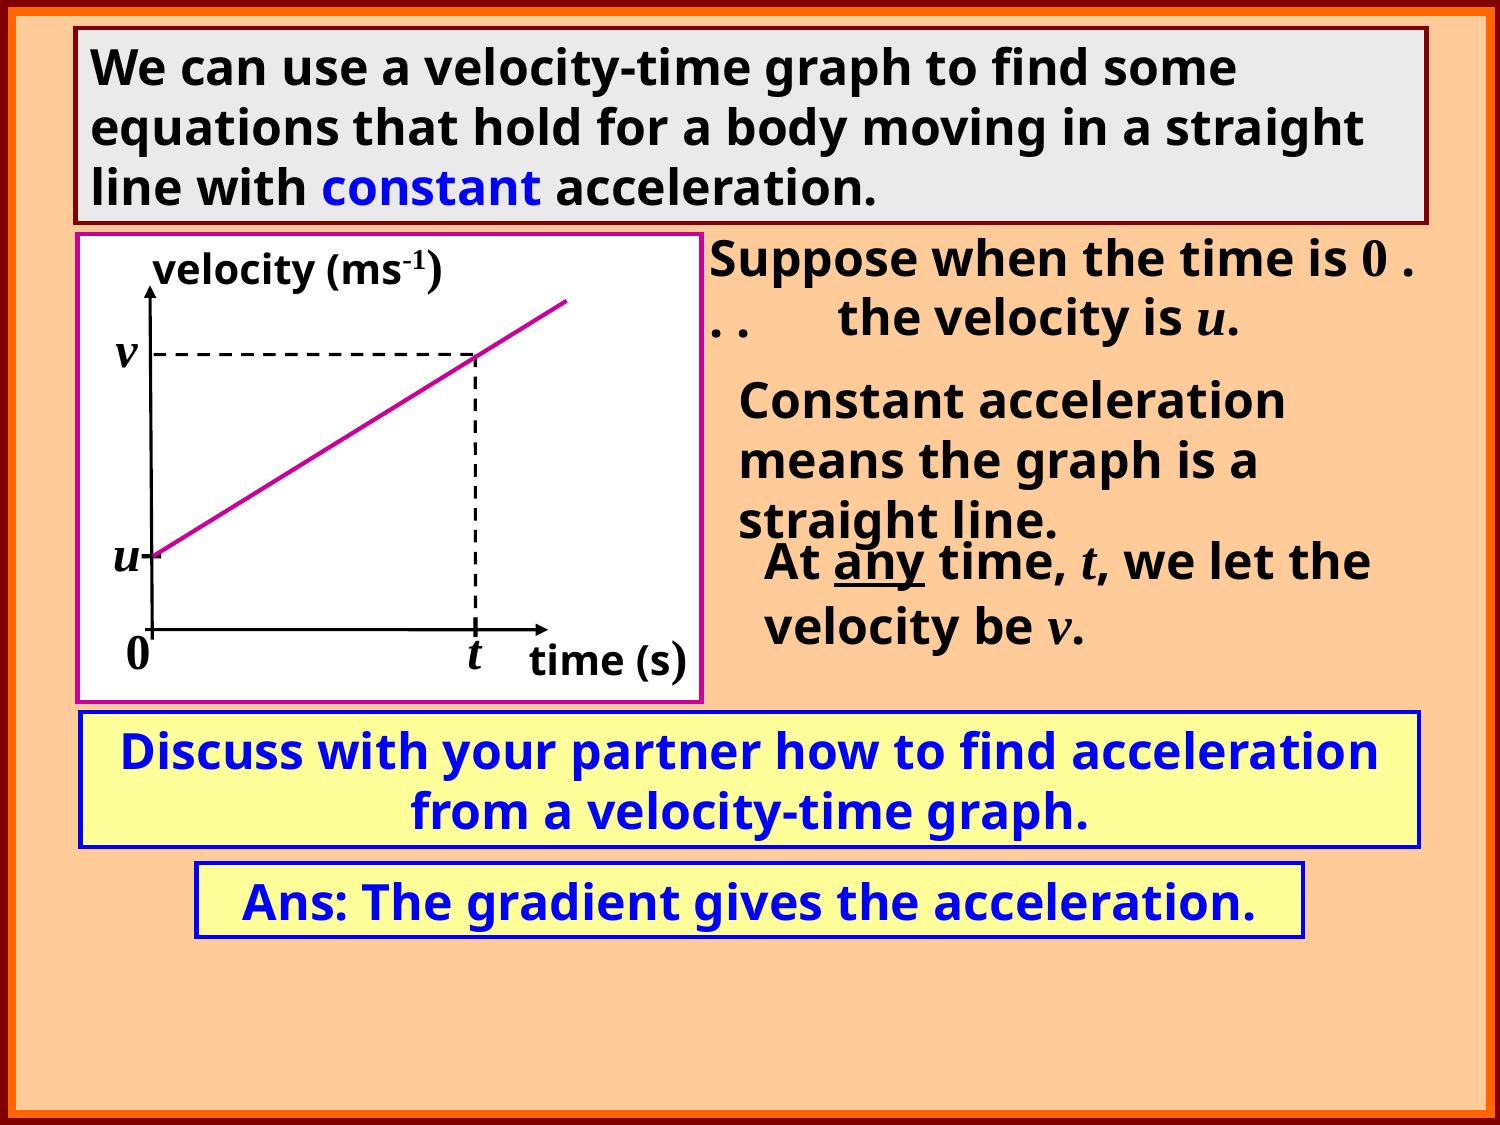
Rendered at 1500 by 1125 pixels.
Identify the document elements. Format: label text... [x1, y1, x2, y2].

text_box u [98, 514, 166, 589]
text_box [520, 623, 549, 636]
text_box [143, 285, 157, 310]
text_box Suppose when the time is 0 . . . [695, 215, 1432, 355]
text_box 0 [110, 612, 179, 688]
text_box Discuss with your partner how to find acceleration from a velocity-time graph. [80, 711, 1420, 847]
text_box Constant acceleration means the graph is a straight line. [724, 361, 1461, 557]
text_box velocity (ms-1) [137, 226, 486, 302]
text_box We can use a velocity-time graph to find some equations that hold for a body moving in a straight line with constant acceleration. [75, 28, 1427, 224]
text_box time (s) [513, 618, 708, 694]
text_box the velocity is u. [822, 273, 1279, 354]
text_box At any time, t, we let the velocity be v. [749, 557, 1444, 663]
text_box v [100, 310, 169, 386]
text_box t [452, 612, 520, 688]
text_box Ans: The gradient gives the acceleration. [196, 862, 1304, 938]
text_box [77, 234, 702, 702]
